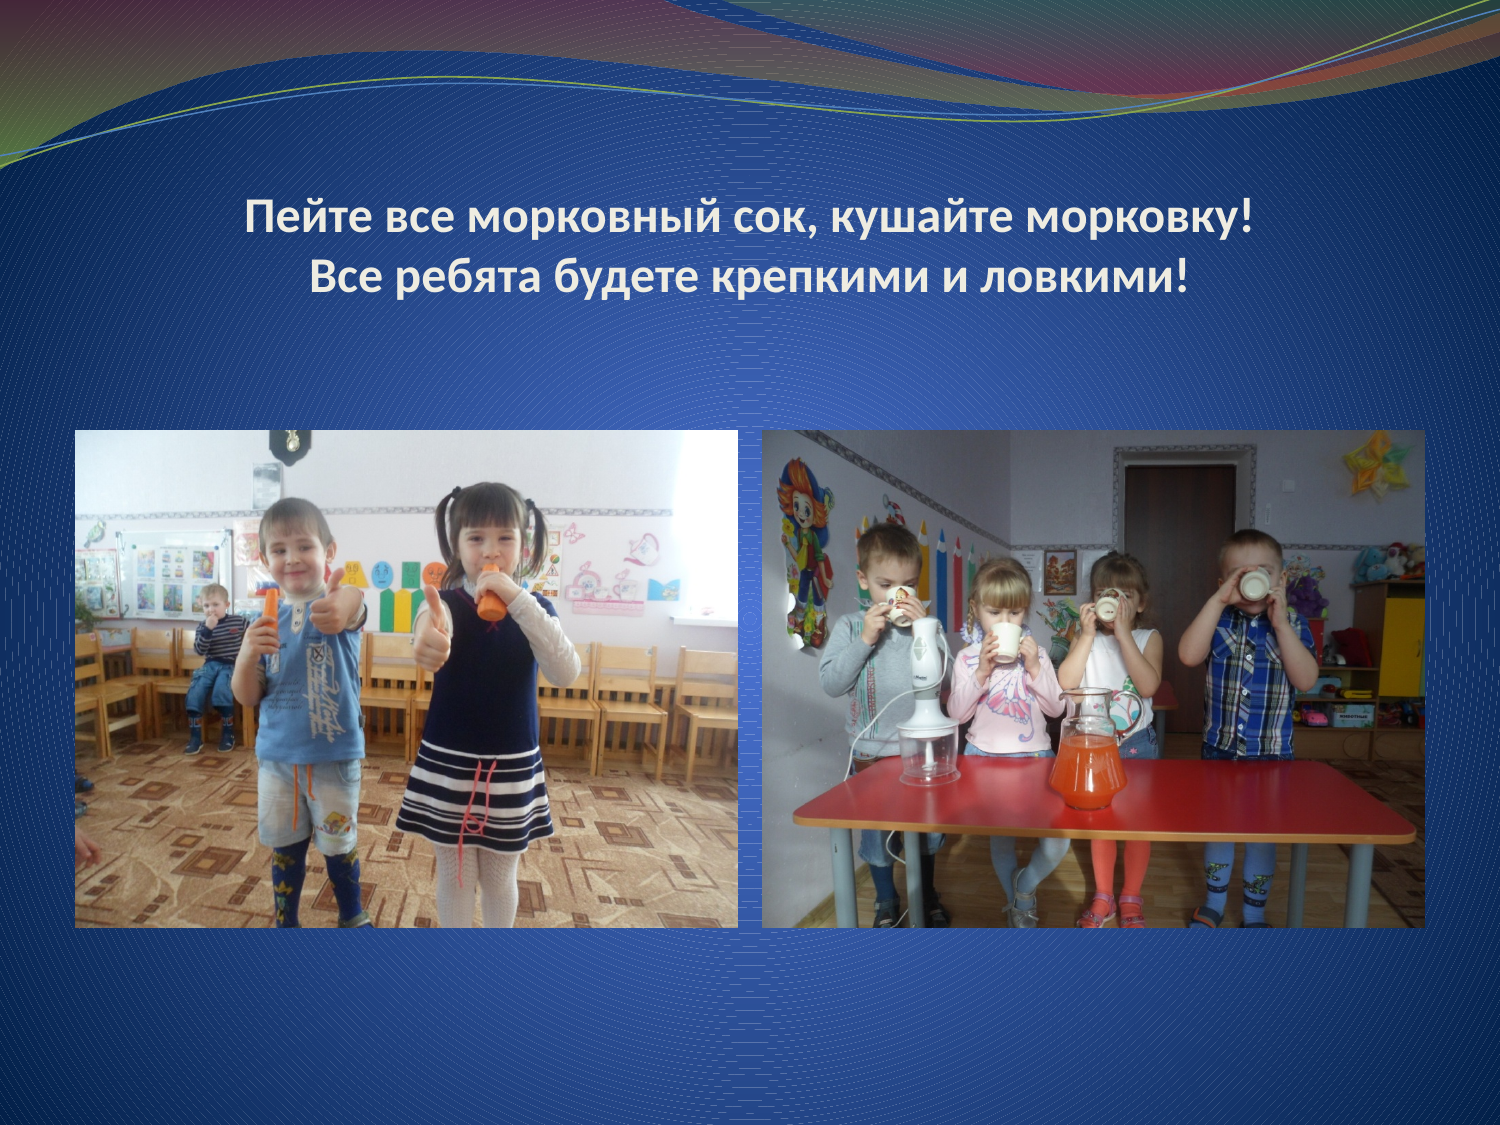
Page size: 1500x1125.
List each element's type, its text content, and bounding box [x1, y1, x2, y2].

title Пейте все морковный сок, кушайте морковку! Все ребята будете крепкими и ловкими! [75, 115, 1425, 303]
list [762, 430, 1426, 928]
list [74, 430, 738, 928]
